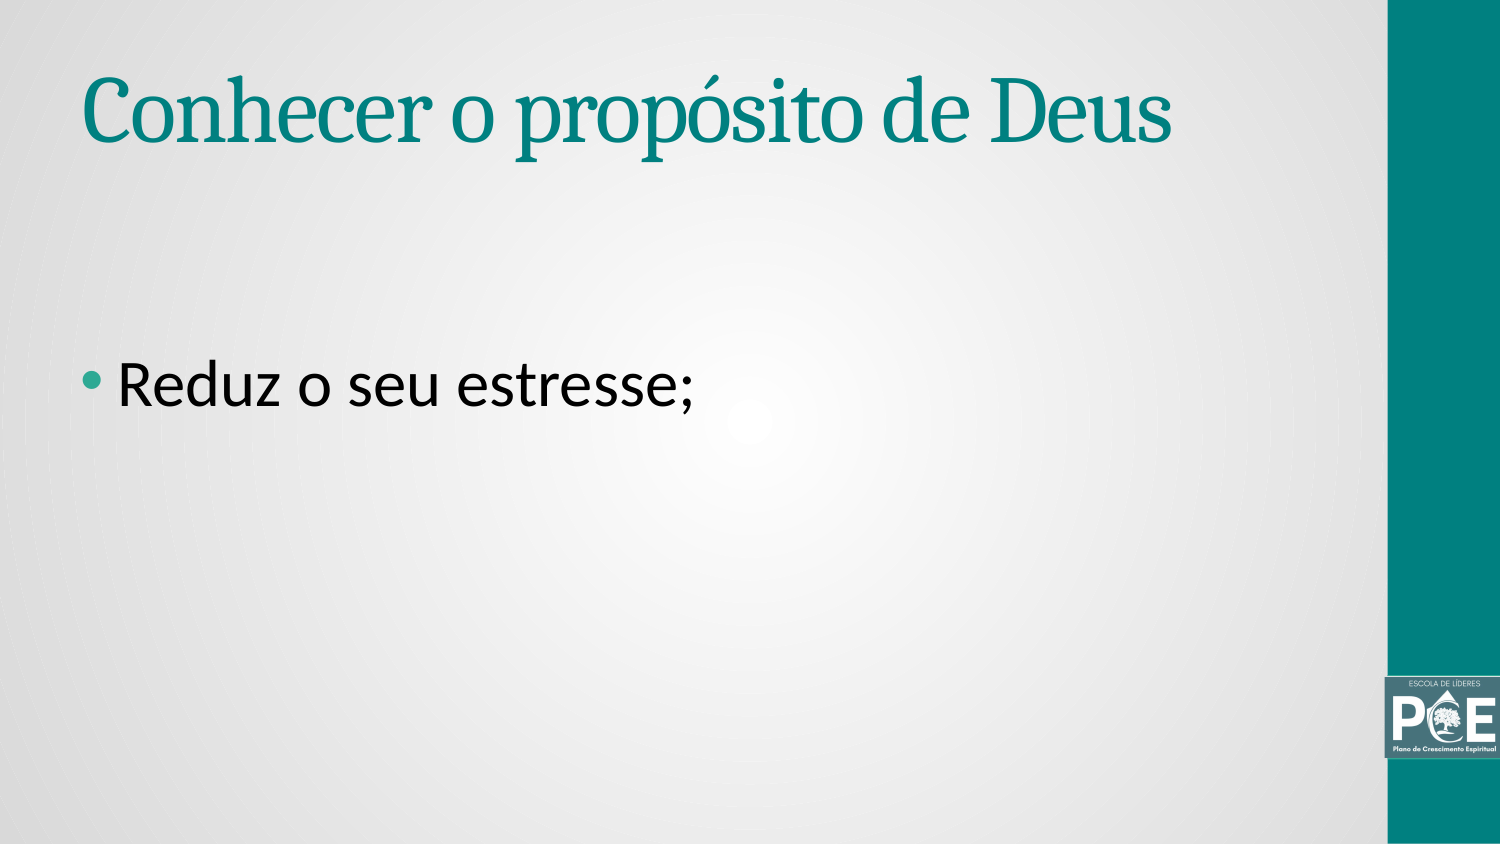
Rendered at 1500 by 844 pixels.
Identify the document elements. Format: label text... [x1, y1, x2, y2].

title Conhecer o propósito de Deus [74, 33, 1326, 175]
picture [1384, 676, 1500, 758]
list Reduz o seu estresse; [53, 228, 1342, 803]
